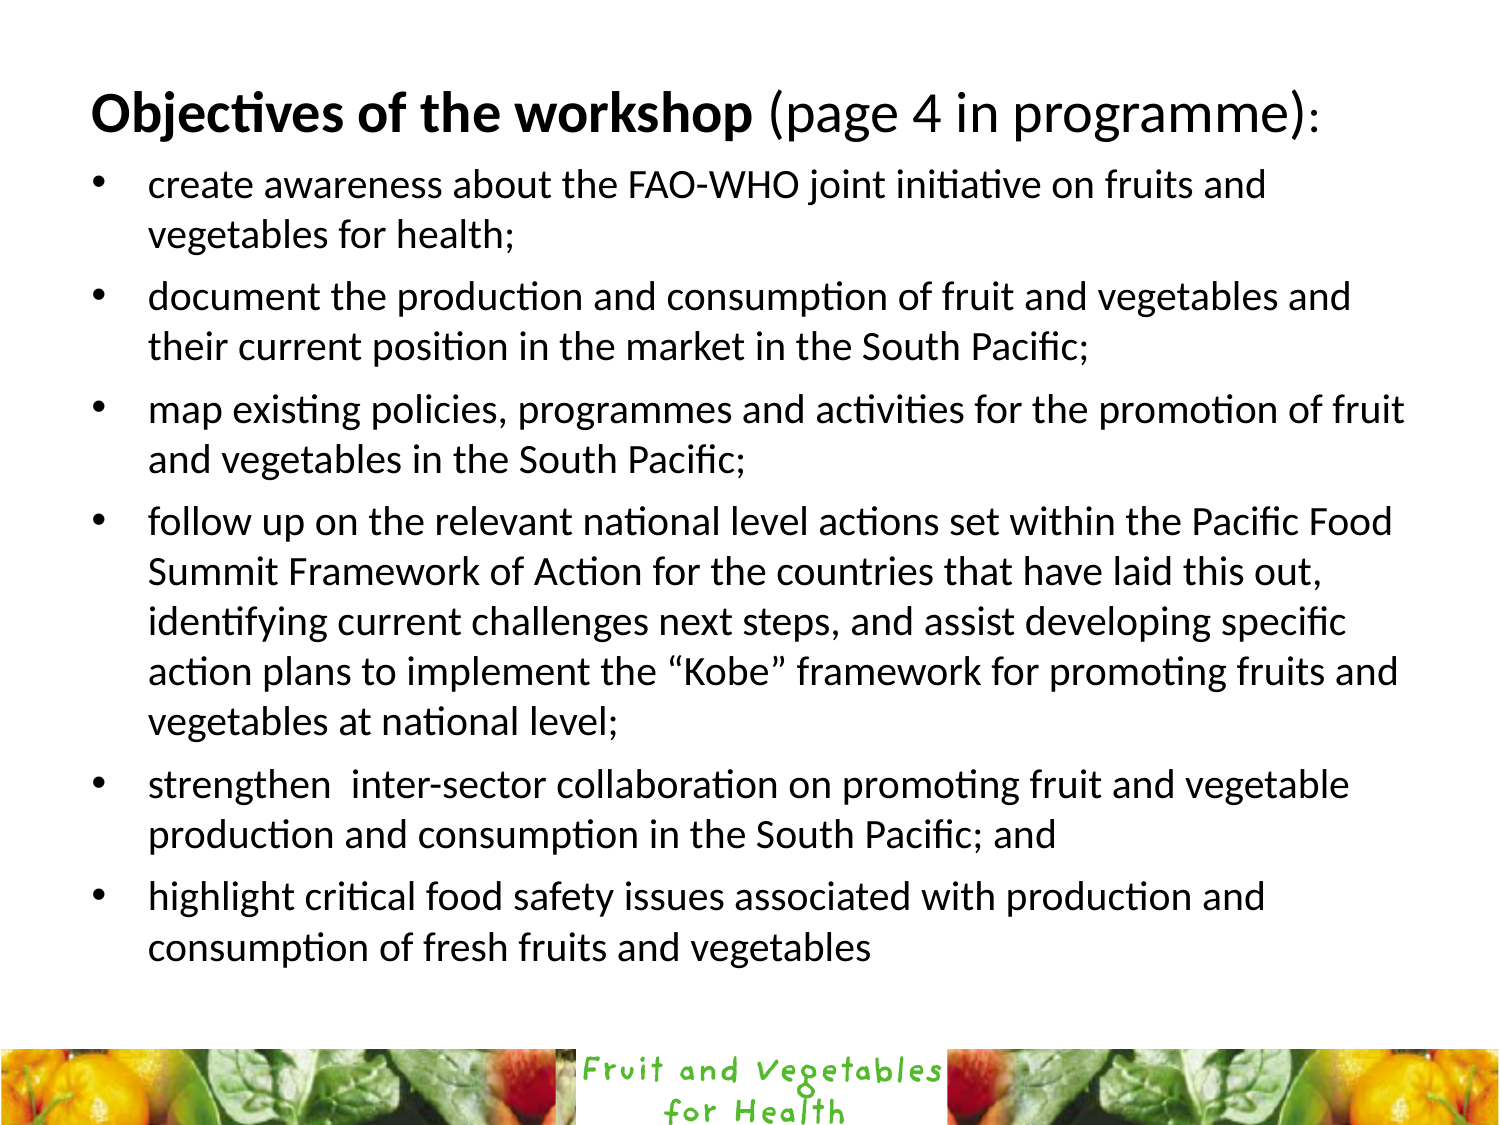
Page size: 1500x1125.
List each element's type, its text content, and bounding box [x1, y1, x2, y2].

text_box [1, 1049, 1499, 1125]
list Objectives of the workshop (page 4 in programme): create awareness about the FAO-WHO joint initiative on fruits and vegetables for health; document the production and consumption of fruit and vegetables and their current position in the market in the South Pacific; map existing policies, programmes and activities for the promotion of fruit and vegetables in the South Pacific; follow up on the relevant national level actions set within the Pacific Food Summit Framework of Action for the countries that have laid this out, identifying current challenges next steps, and assist developing specific action plans to implement the “Kobe” framework for promoting fruits and vegetables at national level; strengthen inter-sector collaboration on promoting fruit and vegetable production and consumption in the South Pacific; and highlight critical food safety issues associated with production and consumption of fresh fruits and vegetables [76, 66, 1427, 1000]
